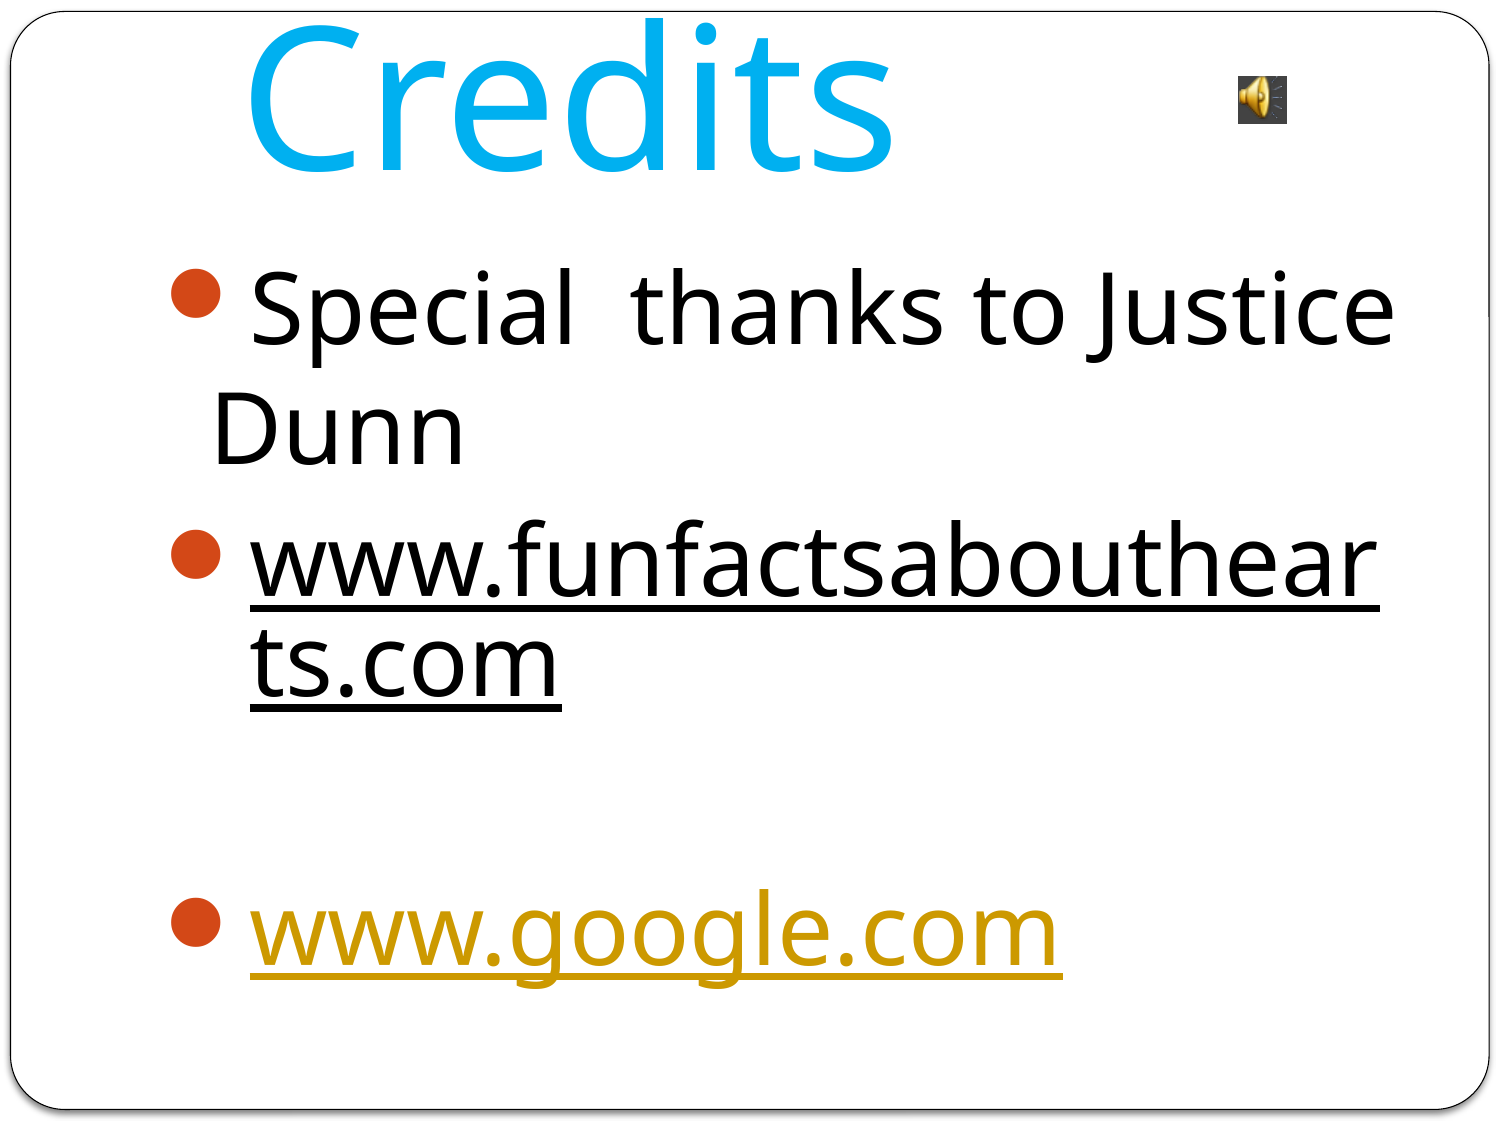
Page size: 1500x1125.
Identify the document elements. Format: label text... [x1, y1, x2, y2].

list Special thanks to Justice Dunn www.funfactsabouthearts.com www.google.com [150, 237, 1425, 988]
picture [1237, 74, 1288, 126]
title Credits [225, 37, 1500, 225]
